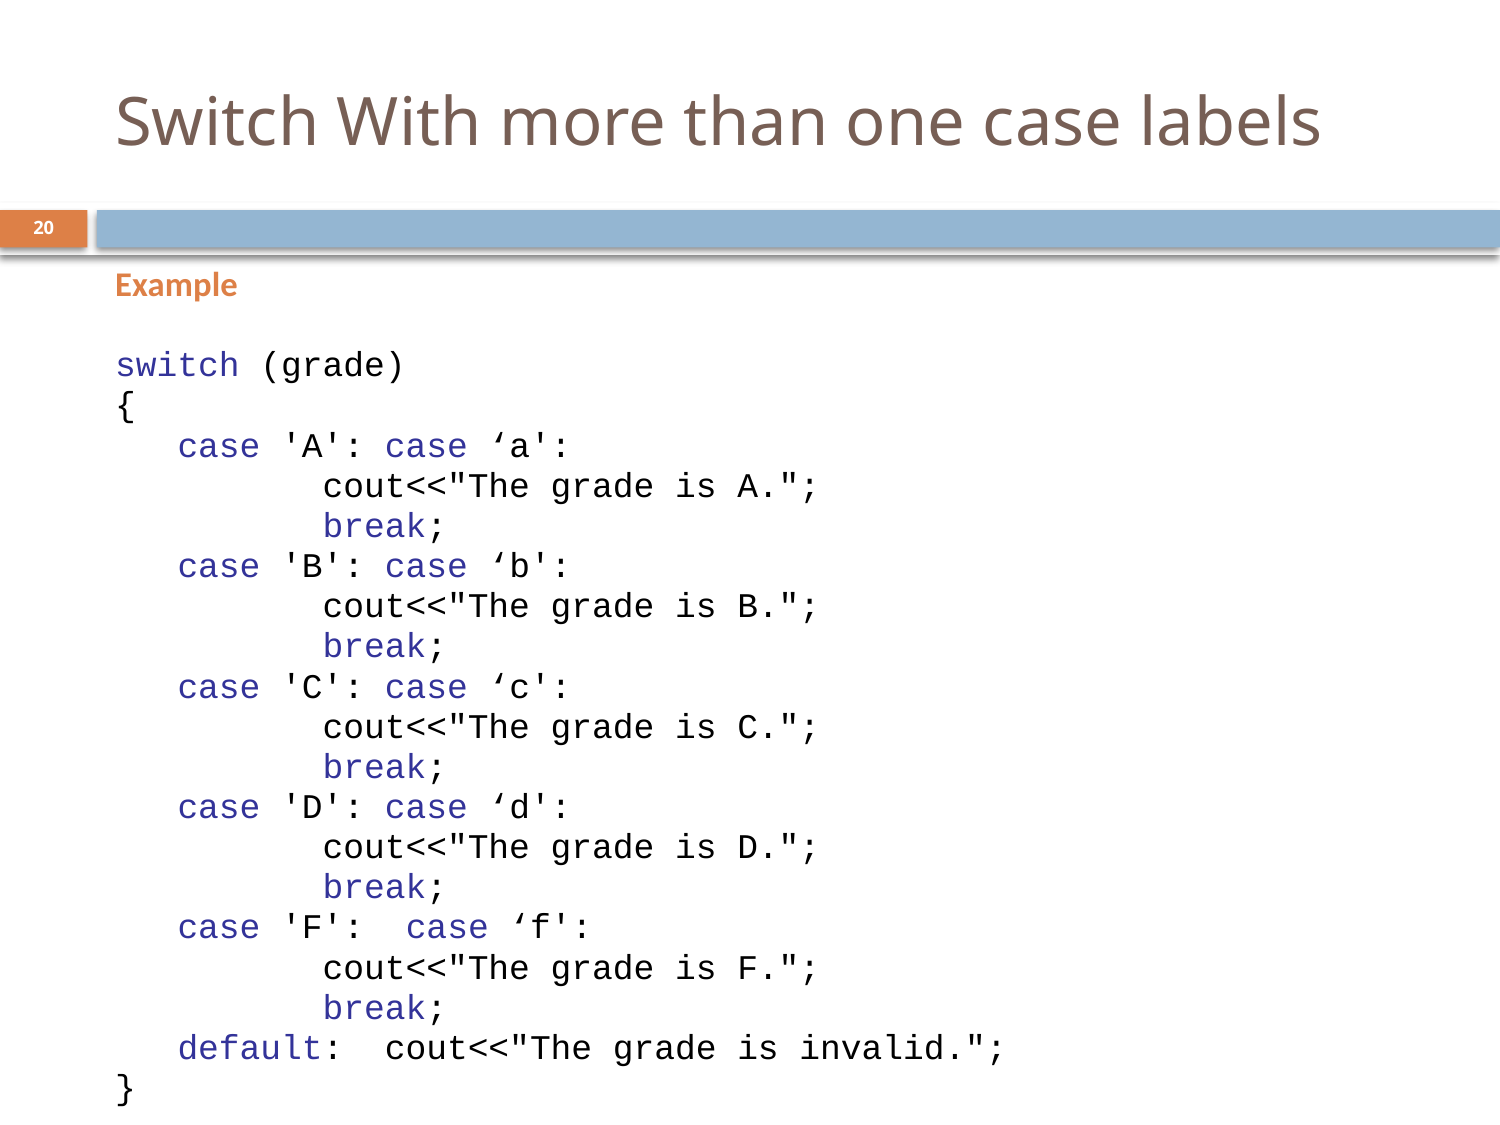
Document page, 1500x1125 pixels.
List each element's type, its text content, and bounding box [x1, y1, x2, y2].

list Example switch (grade) { case 'A': case ‘a': cout<<"The grade is A."; break; case 'B': case ‘b': cout<<"The grade is B."; break; case 'C': case ‘c': cout<<"The grade is C."; break; case 'D': case ‘d': cout<<"The grade is D."; break; case 'F': case ‘f': cout<<"The grade is F."; break; default: cout<<"The grade is invalid."; } [100, 262, 1438, 1125]
title Switch With more than one case labels [100, 37, 1438, 200]
slide_number 20 [0, 208, 88, 249]
